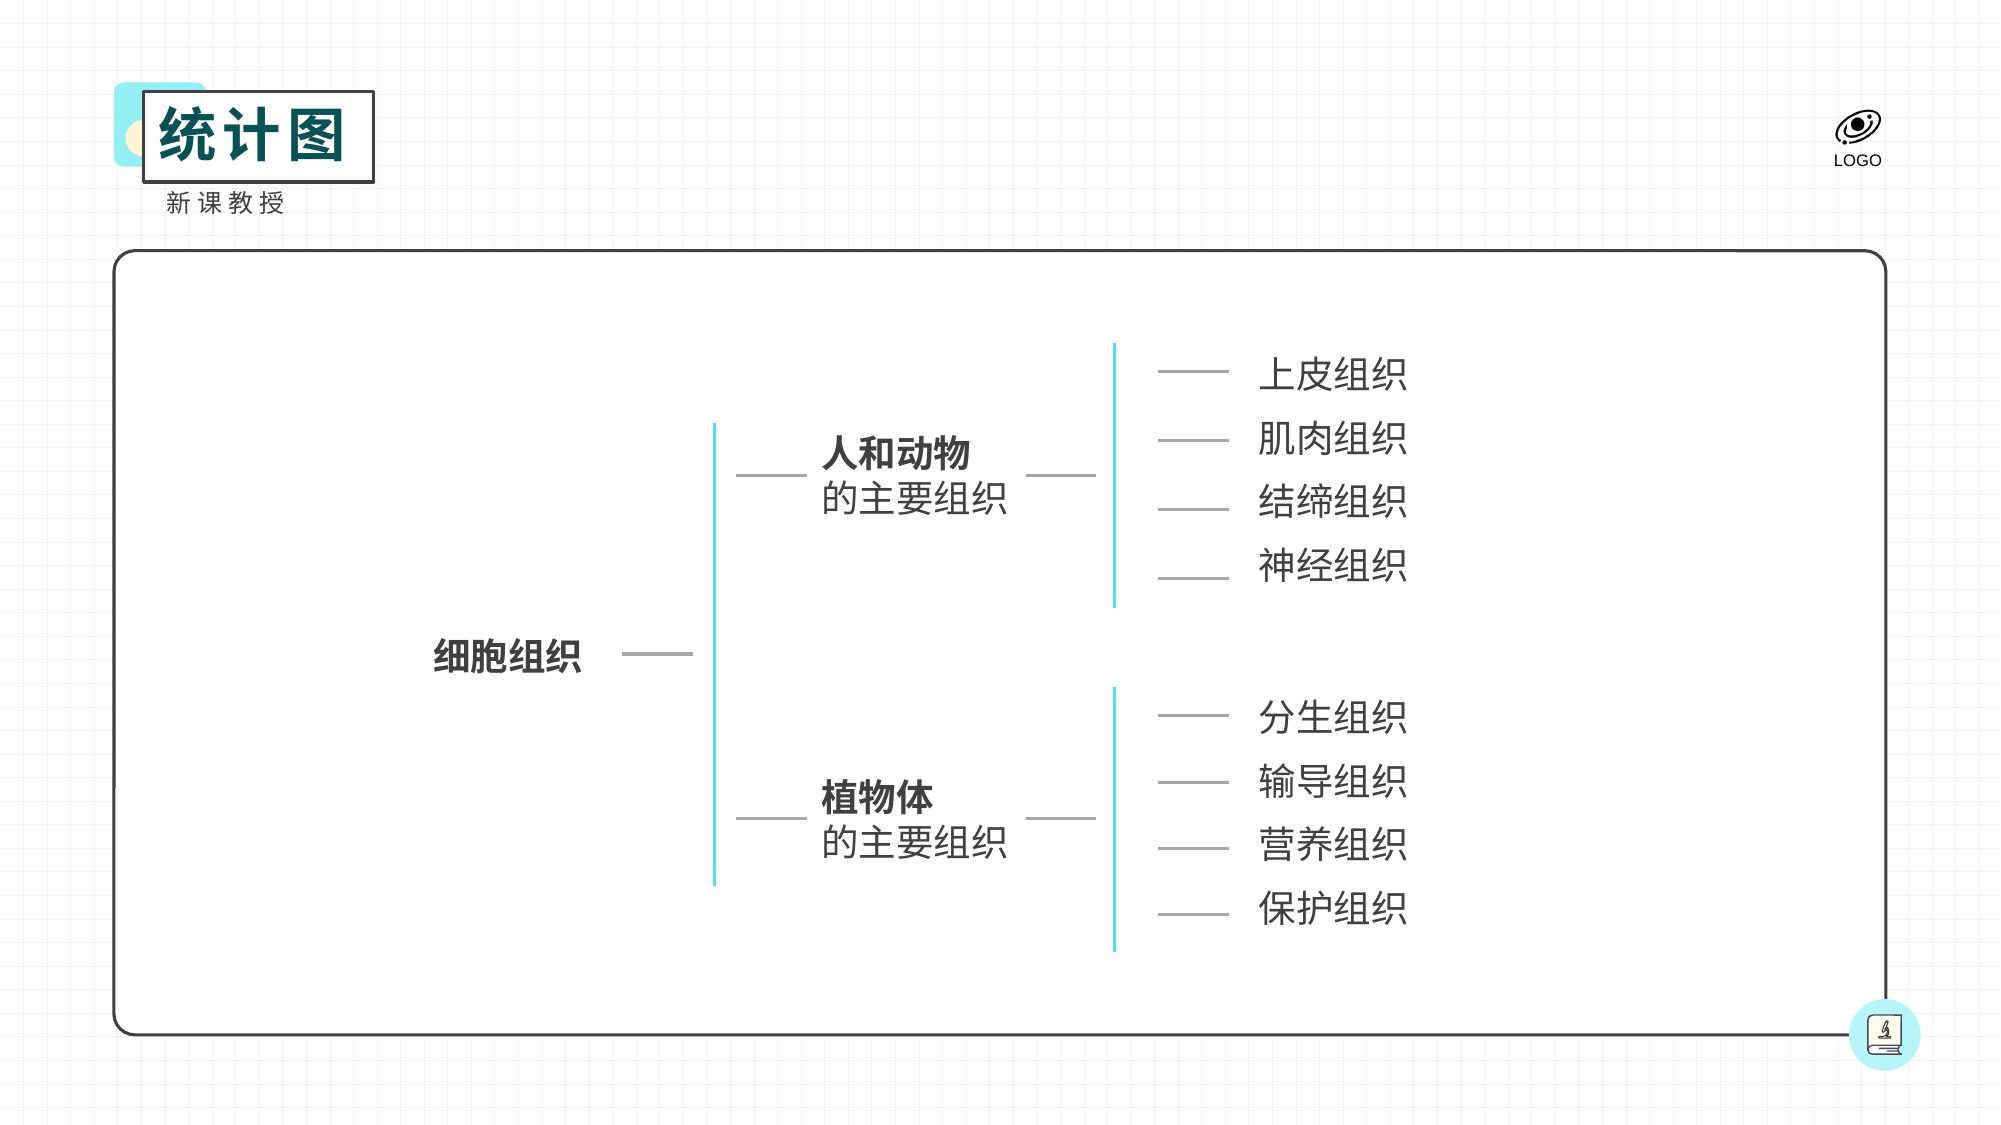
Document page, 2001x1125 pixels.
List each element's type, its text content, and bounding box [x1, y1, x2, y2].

text_box 人和动物 的主要组织 [806, 422, 1026, 528]
text_box 植物体 的主要组织 [806, 766, 1026, 871]
text_box 分生组织 输导组织 营养组织 保护组织 [1243, 686, 1426, 938]
list 统计图 [142, 90, 375, 184]
picture [1831, 100, 1885, 154]
list 新课教授 [151, 184, 308, 226]
text_box 上皮组织 肌肉组织 结缔组织 神经组织 [1243, 343, 1440, 595]
text_box 细胞组织 [418, 625, 600, 686]
